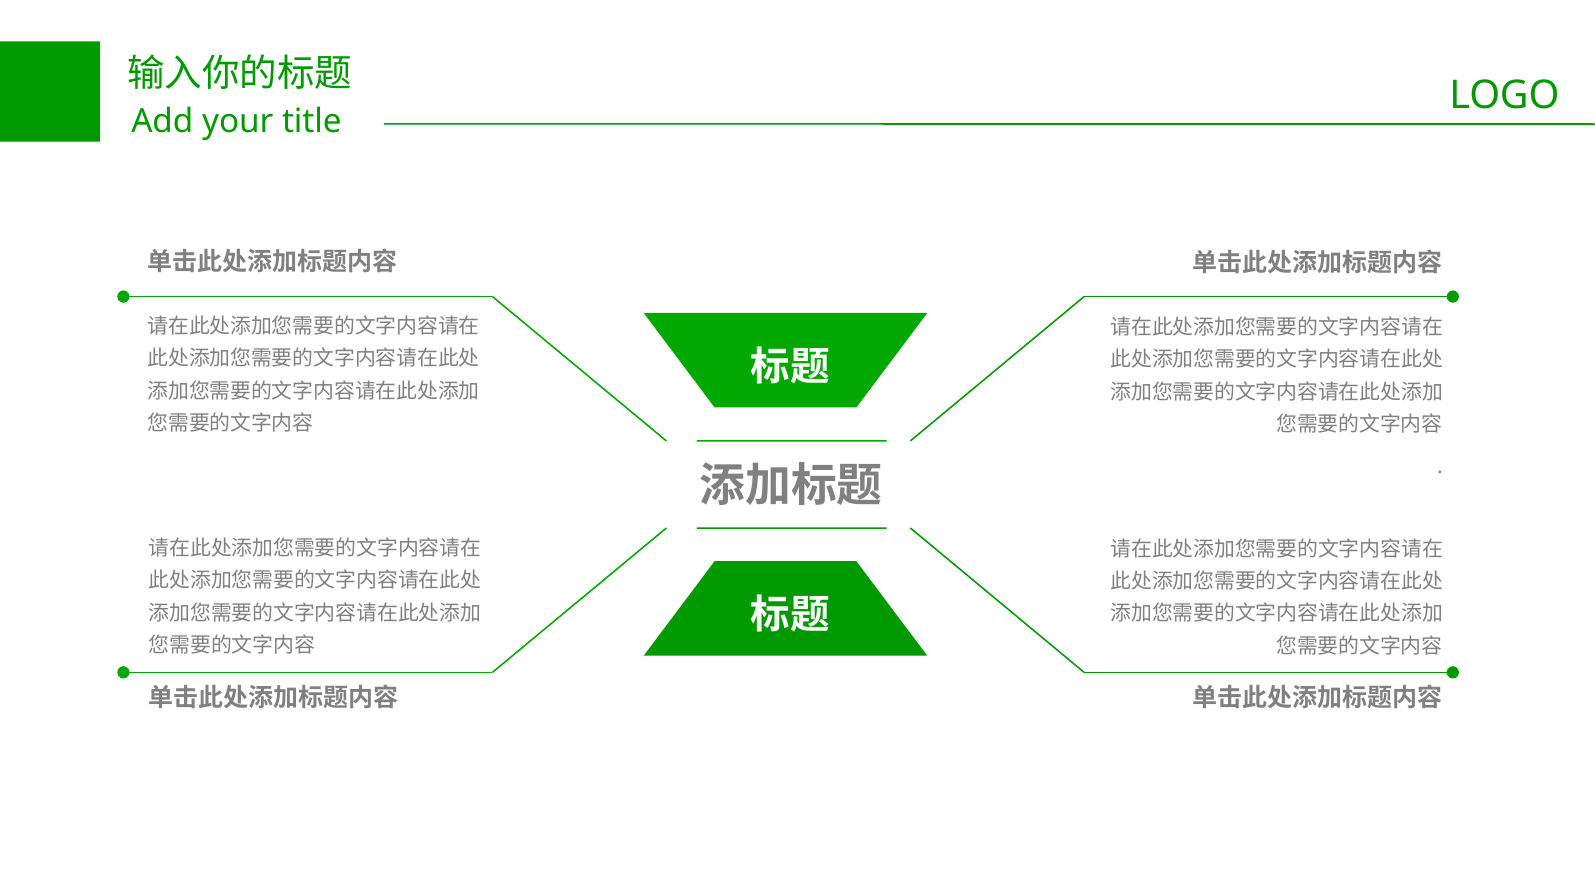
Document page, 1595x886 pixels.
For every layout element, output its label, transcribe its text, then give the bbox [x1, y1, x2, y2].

text_box 单击此处添加标题内容 [1032, 681, 1455, 748]
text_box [910, 296, 1454, 673]
text_box 单击此处添加标题内容 [1032, 240, 1455, 296]
text_box 单击此处添加标题内容 [135, 239, 558, 282]
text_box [123, 296, 667, 673]
text_box 添加标题 [687, 449, 895, 517]
text_box 单击此处添加标题内容 [136, 682, 560, 718]
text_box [643, 560, 928, 656]
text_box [643, 312, 928, 408]
